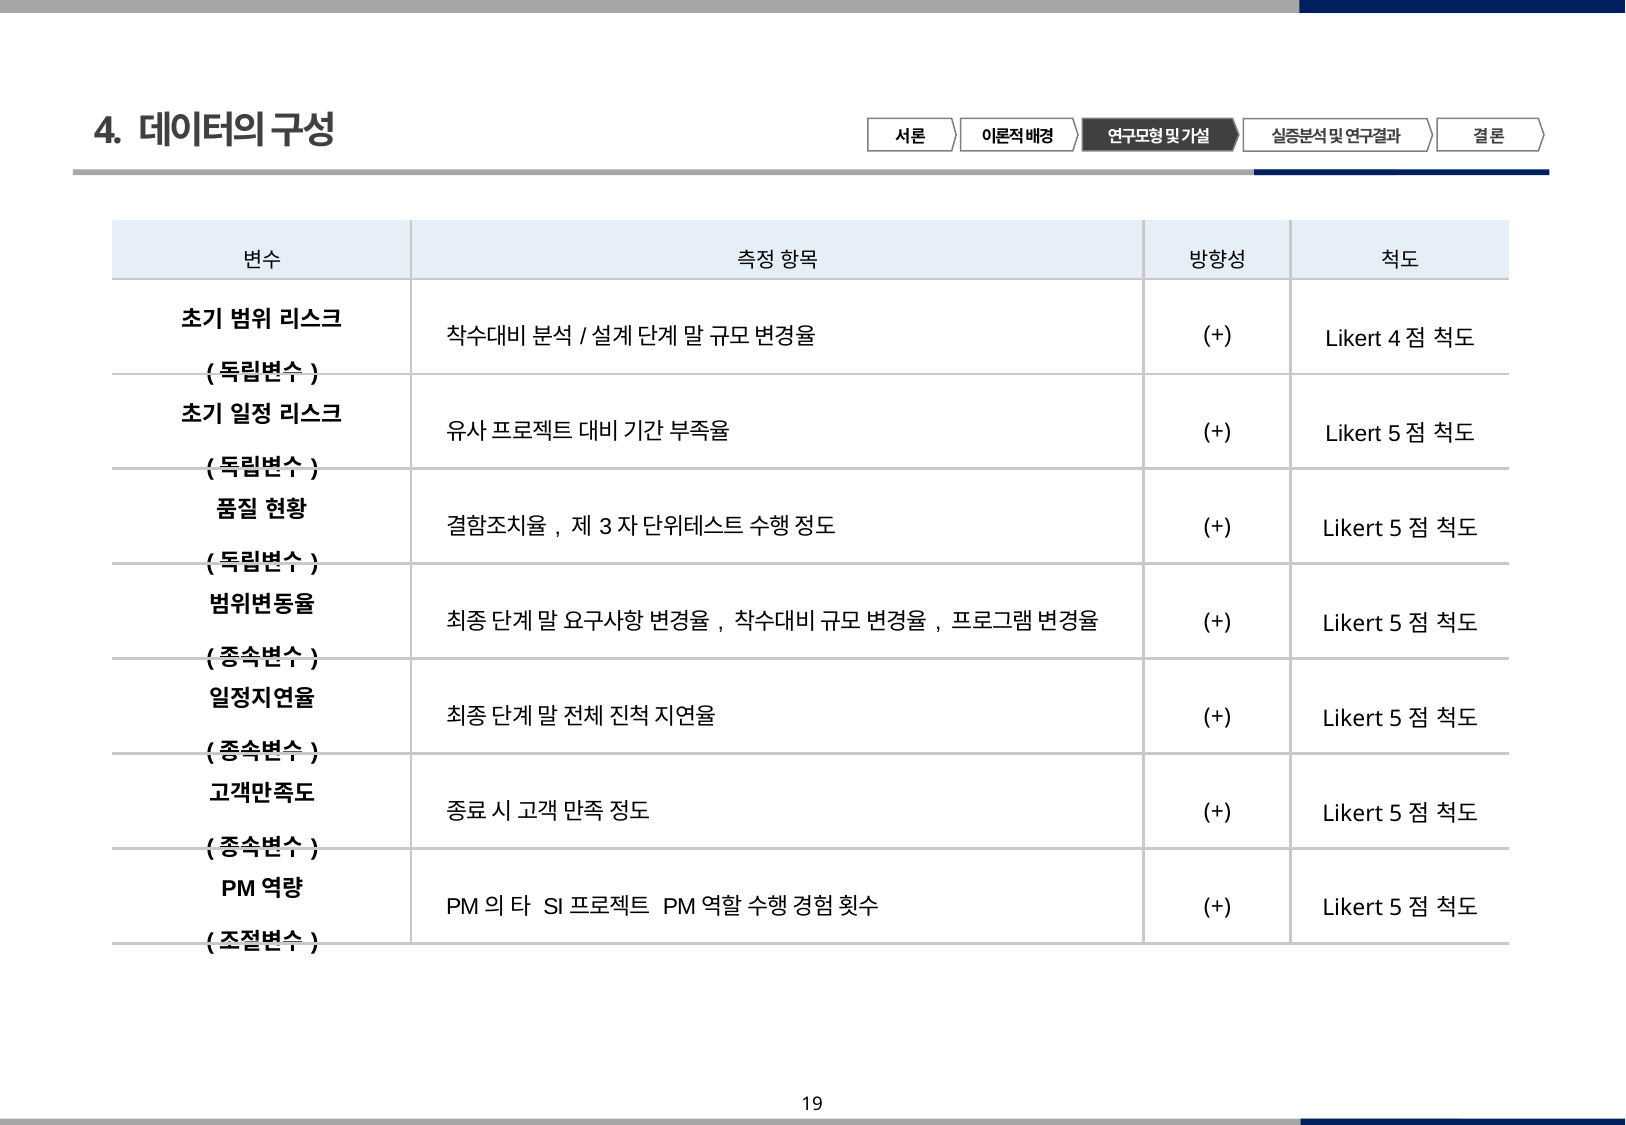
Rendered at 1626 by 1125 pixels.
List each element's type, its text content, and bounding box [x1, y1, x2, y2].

text_box 4. 데이터의 구성 [78, 98, 1544, 159]
table_cell PM의 타 SI프로젝트 PM역할 수행 경험 횟수 [412, 850, 1142, 942]
table_cell 유사 프로젝트 대비 기간 부족율 [412, 375, 1142, 467]
table_cell (+) [1145, 280, 1289, 373]
table_header 변수 [112, 220, 410, 278]
table_header 측정 항목 [412, 220, 1142, 278]
table_cell (+) [1145, 850, 1289, 942]
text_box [867, 118, 1544, 152]
table_cell 일정지연율 (종속변수) [112, 660, 410, 752]
table_cell (+) [1145, 375, 1289, 467]
table_cell 결함조치율, 제3자 단위테스트 수행 정도 [412, 470, 1142, 562]
table_cell 품질 현황 (독립변수) [112, 470, 410, 562]
table_cell (+) [1145, 565, 1289, 657]
table_cell 초기 일정 리스크 (독립변수) [112, 375, 410, 467]
table_header 척도 [1292, 220, 1509, 278]
table_cell (+) [1145, 660, 1289, 752]
table_cell 범위변동율 (종속변수) [112, 565, 410, 657]
table_cell Likert 5점 척도 [1292, 755, 1509, 847]
table_header 방향성 [1145, 220, 1289, 278]
table_cell 초기 범위 리스크 (독립변수) [112, 280, 410, 373]
table_cell Likert 4점 척도 [1292, 280, 1509, 373]
table_cell Likert 5점 척도 [1292, 565, 1509, 657]
table_cell Likert 5점 척도 [1292, 470, 1509, 562]
table_cell PM역량 (조절변수) [112, 850, 410, 942]
table_cell 고객만족도 (종속변수) [112, 755, 410, 847]
table_cell 최종 단계 말 전체 진척 지연율 [412, 660, 1142, 752]
table_cell Likert 5점 척도 [1292, 375, 1509, 467]
table_cell 착수대비 분석/설계 단계 말 규모 변경율 [412, 280, 1142, 373]
table_cell (+) [1145, 755, 1289, 847]
table_cell 종료 시 고객 만족 정도 [412, 755, 1142, 847]
table_cell Likert 5점 척도 [1292, 660, 1509, 752]
table_cell (+) [1145, 470, 1289, 562]
table_cell 최종 단계 말 요구사항 변경율, 착수대비 규모 변경율, 프로그램 변경율 [412, 565, 1142, 657]
table_cell Likert 5점 척도 [1292, 850, 1509, 942]
